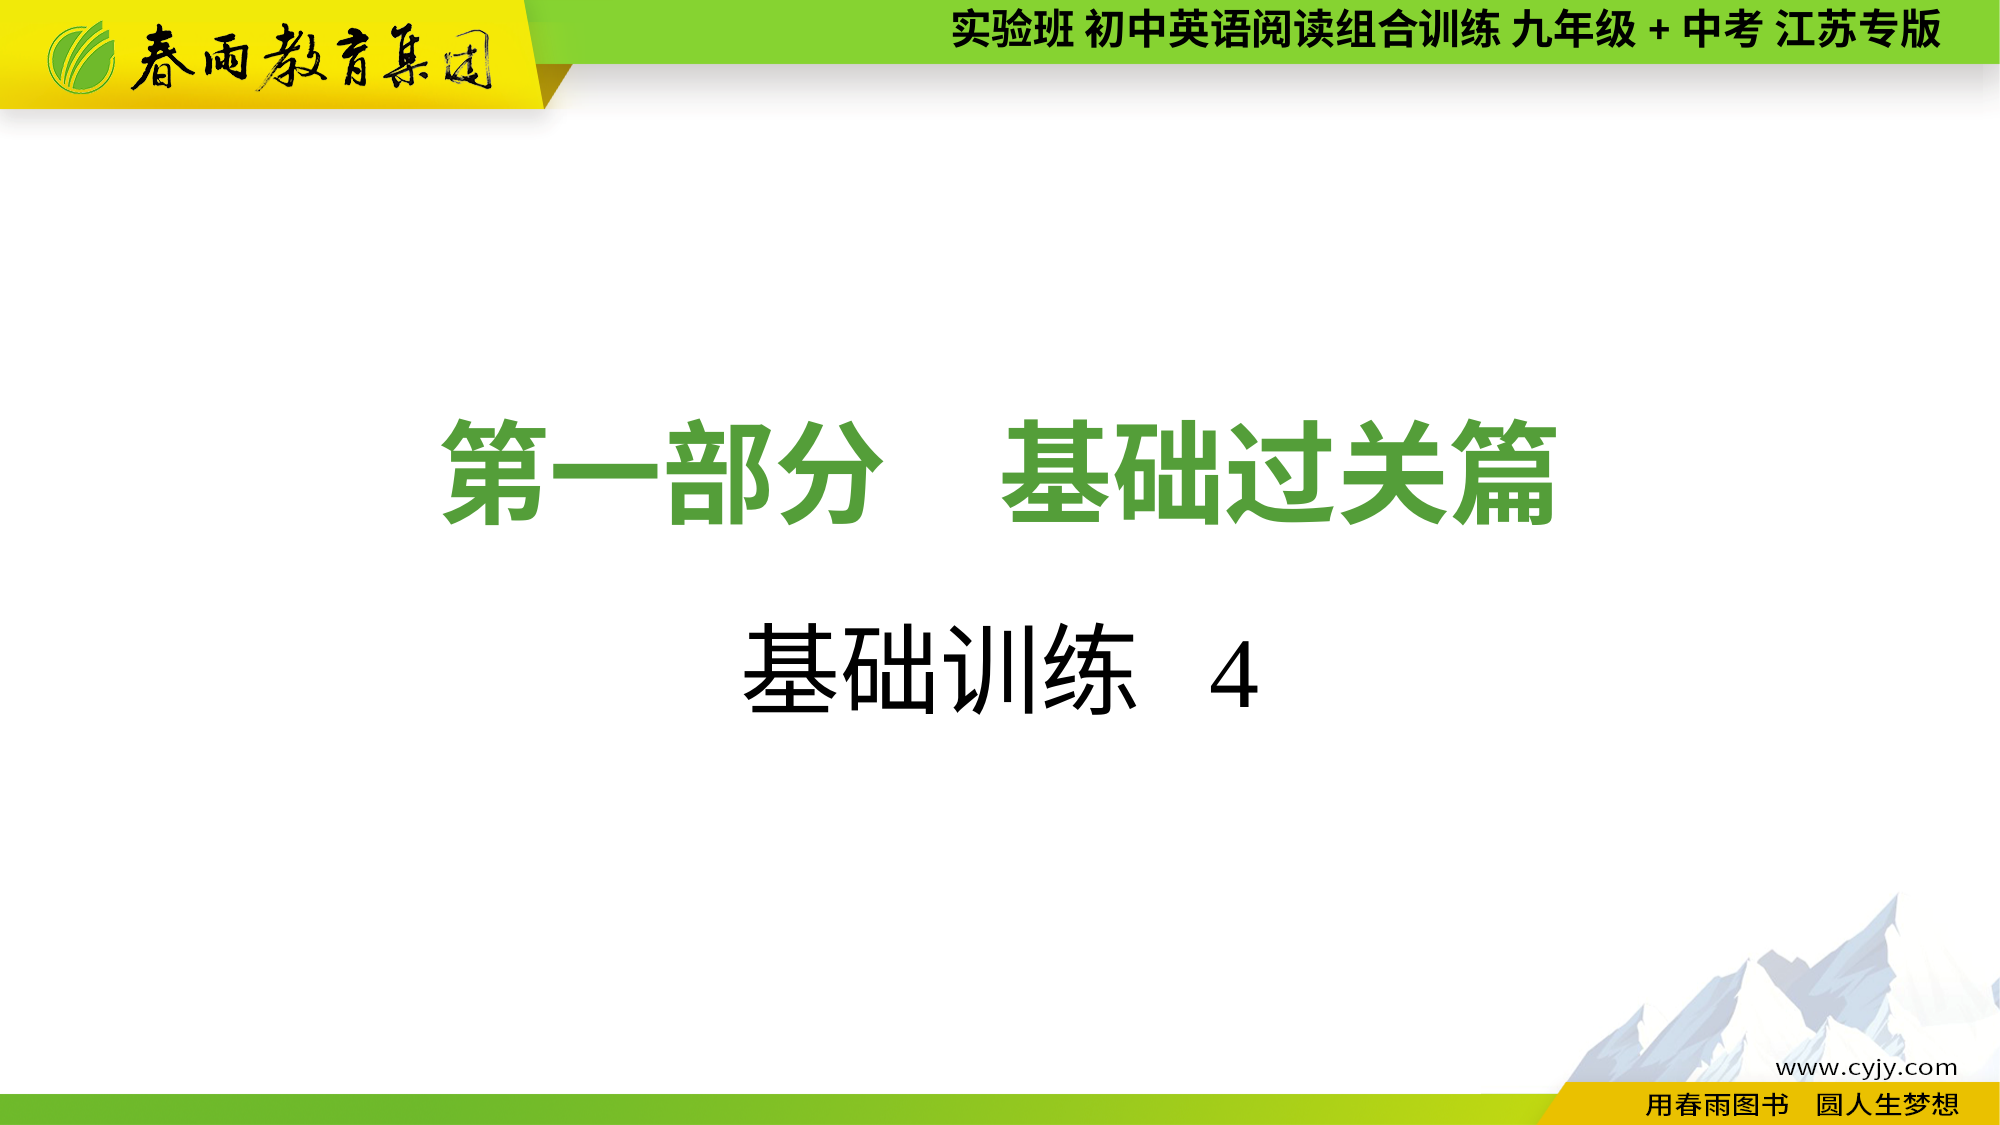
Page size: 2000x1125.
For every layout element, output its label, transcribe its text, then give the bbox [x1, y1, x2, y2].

picture [0, 0, 2000, 1125]
text_box 基础训练 4 [54, 540, 1946, 736]
text_box 第一部分 基础过关篇 [54, 327, 1946, 540]
